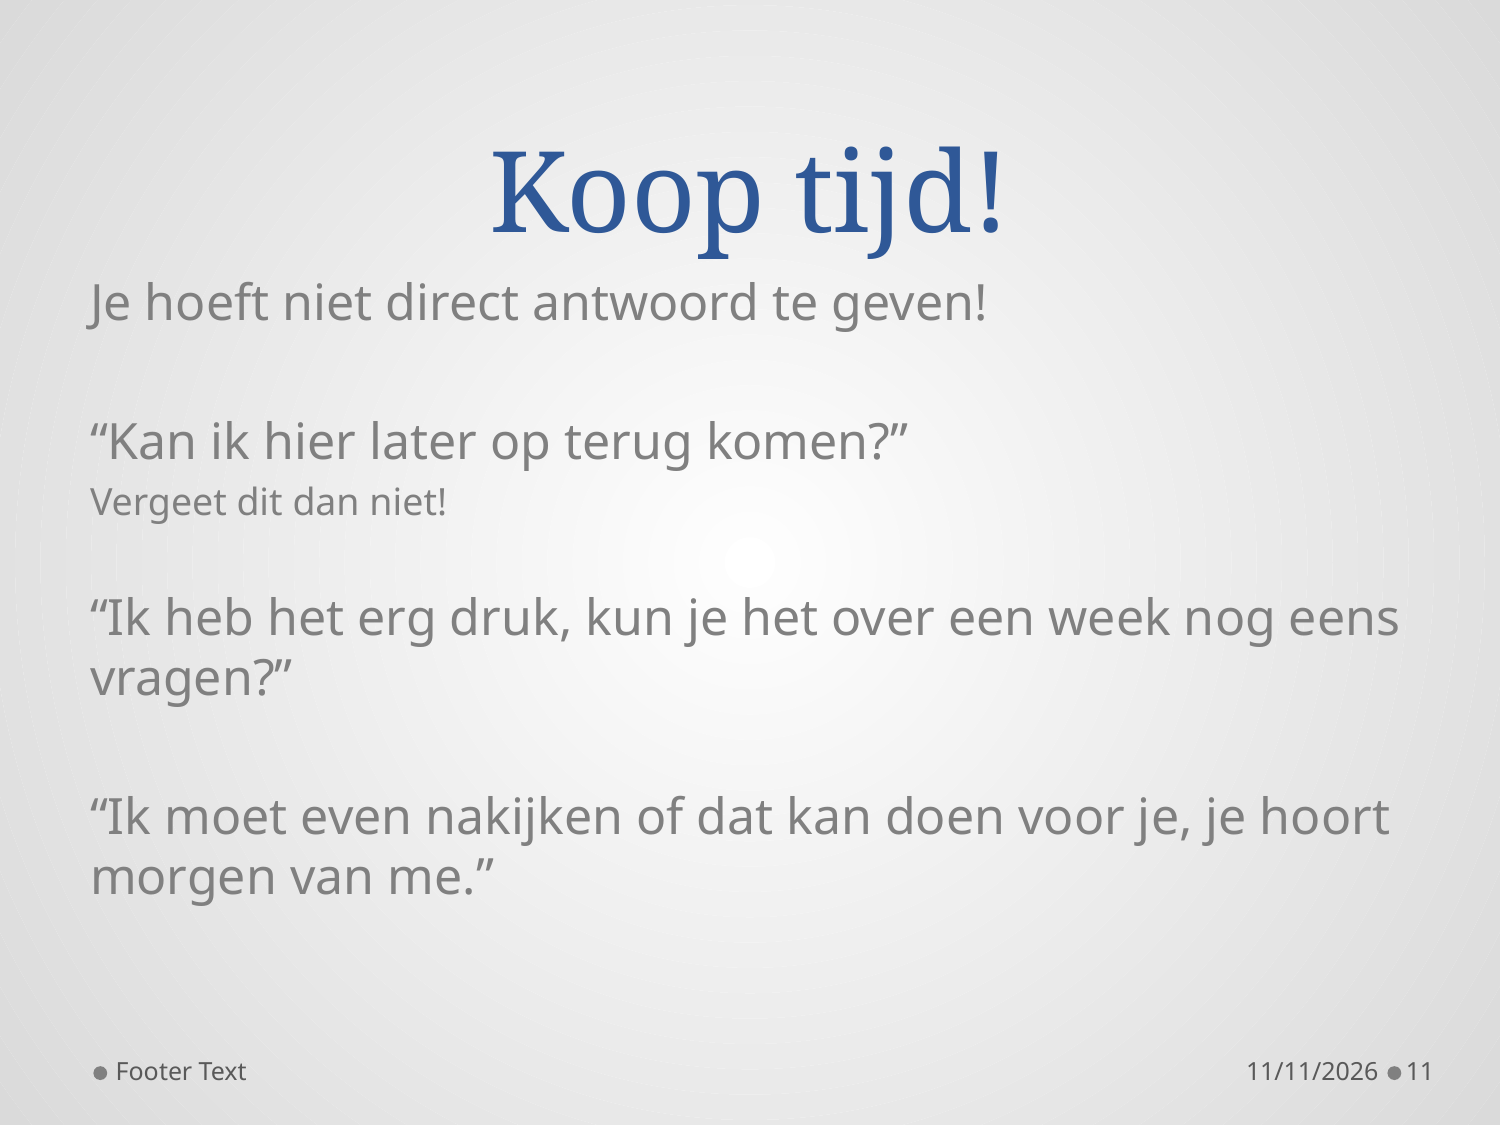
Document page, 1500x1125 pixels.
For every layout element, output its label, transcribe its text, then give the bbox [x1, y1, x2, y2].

list Je hoeft niet direct antwoord te geven! “Kan ik hier later op terug komen?” Vergeet dit dan niet! “Ik heb het erg druk, kun je het over een week nog eens vragen?” “Ik moet even nakijken of dat kan doen voor je, je hoort morgen van me.” [75, 262, 1425, 1005]
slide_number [1043, 1042, 1386, 1103]
footer Footer Text [108, 1042, 576, 1103]
title Koop tijd! [75, 0, 1425, 262]
slide_number 11 [1401, 1042, 1494, 1103]
